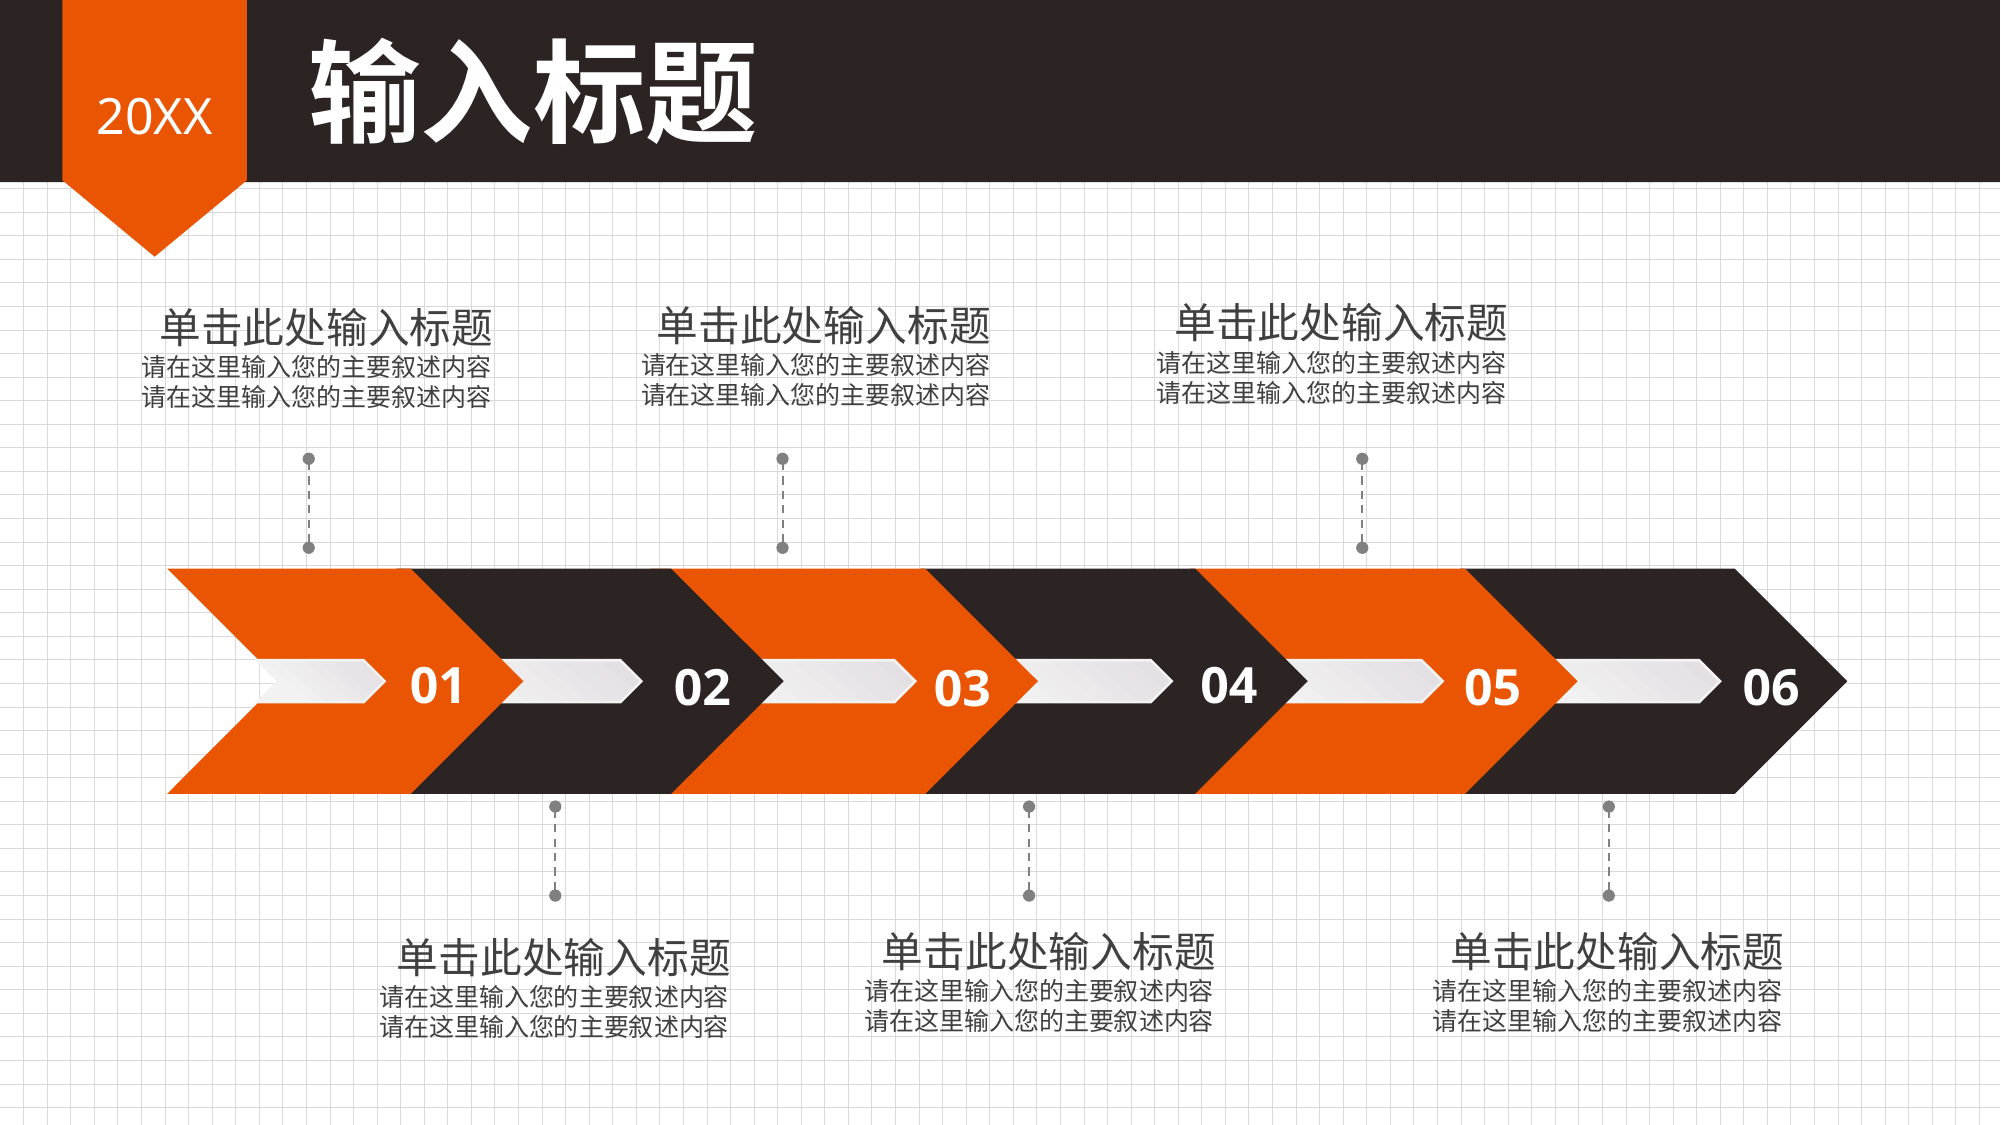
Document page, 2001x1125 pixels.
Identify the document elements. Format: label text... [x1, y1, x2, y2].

text_box 单击此处输入标题 请在这里输入您的主要叙述内容 请在这里输入您的主要叙述内容 [127, 294, 509, 499]
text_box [308, 458, 1363, 548]
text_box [167, 568, 524, 794]
text_box [61, 0, 248, 259]
text_box 单击此处输入标题 请在这里输入您的主要叙述内容 请在这里输入您的主要叙述内容 [1418, 918, 1800, 1123]
text_box [0, 0, 62, 183]
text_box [555, 806, 1609, 896]
text_box 单击此处输入标题 请在这里输入您的主要叙述内容 请在这里输入您的主要叙述内容 [364, 924, 746, 1125]
text_box 单击此处输入标题 请在这里输入您的主要叙述内容 请在这里输入您的主要叙述内容 [849, 918, 1231, 1123]
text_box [524, 568, 784, 794]
text_box 单击此处输入标题 请在这里输入您的主要叙述内容 请在这里输入您的主要叙述内容 [626, 292, 1007, 458]
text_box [1308, 568, 1578, 794]
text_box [1041, 568, 1308, 794]
text_box 输入标题 [296, 16, 992, 163]
text_box 20XX [81, 77, 228, 152]
text_box 单击此处输入标题 请在这里输入您的主要叙述内容 请在这里输入您的主要叙述内容 [1142, 289, 1524, 495]
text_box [784, 568, 1041, 794]
text_box [247, 0, 2000, 183]
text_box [1578, 568, 1850, 794]
